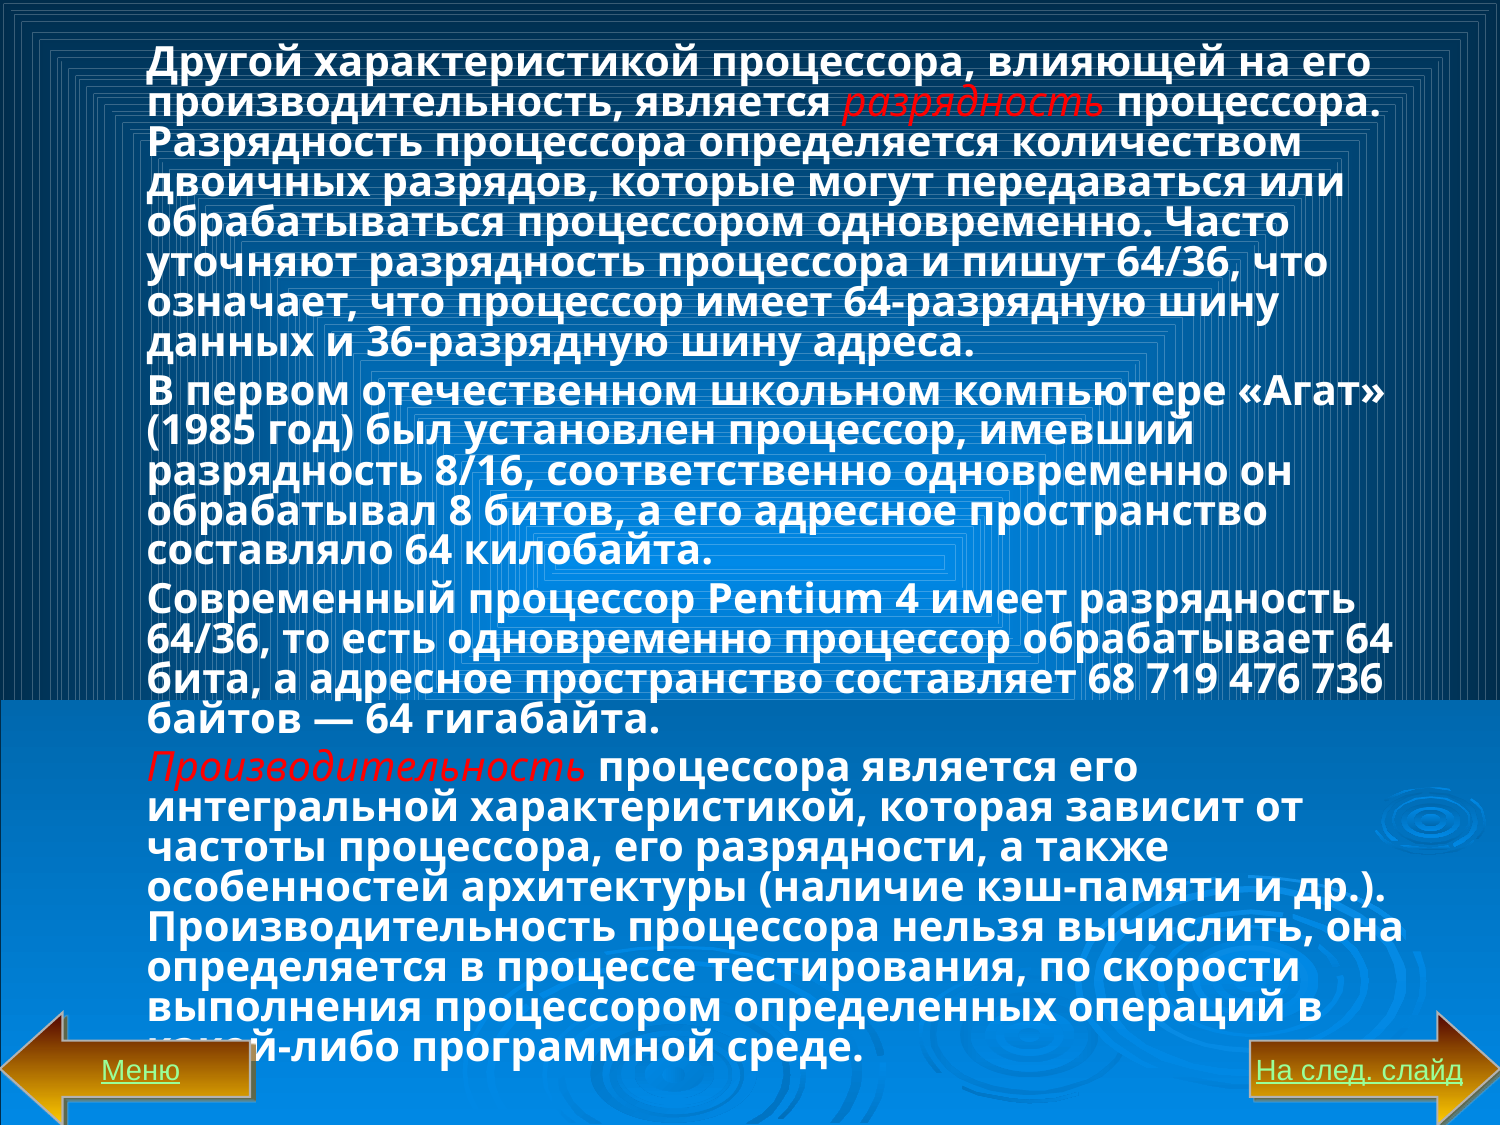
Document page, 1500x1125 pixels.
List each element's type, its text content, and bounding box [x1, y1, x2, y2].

text_box Меню [0, 1012, 250, 1125]
list Другой характеристикой процессора, влияющей на его производительность, является разрядность процессора. Разрядность процессора определяется количеством двоичных разрядов, которые могут передаваться или обрабатываться процессором одновременно. Часто уточняют разрядность процессора и пишут 64/36, что означает, что процессор имеет 64-разрядную шину данных и 36-разрядную шину адреса. В первом отечественном школьном компьютере «Агат» (1985 год) был установлен процессор, имевший разрядность 8/16, соответственно одновременно он обрабатывал 8 битов, а его адресное пространство составляло 64 килобайта. Современный процессор Pentium 4 имеет разрядность 64/36, то есть одновременно процессор обрабатывает 64 бита, а адресное пространство составляет 68 719 476 736 байтов — 64 гигабайта. Производительность процессора является его интегральной характеристикой, которая зависит от частоты процессора, его разрядности, а также особенностей архитектуры (наличие кэш-памяти и др.). Производительность процессора нельзя вычислить, она определяется в процессе тестирования, по скорости выполнения процессором определенных операций в какой-либо программной среде. [74, 37, 1426, 1006]
text_box На след. слайд [1250, 1012, 1500, 1125]
